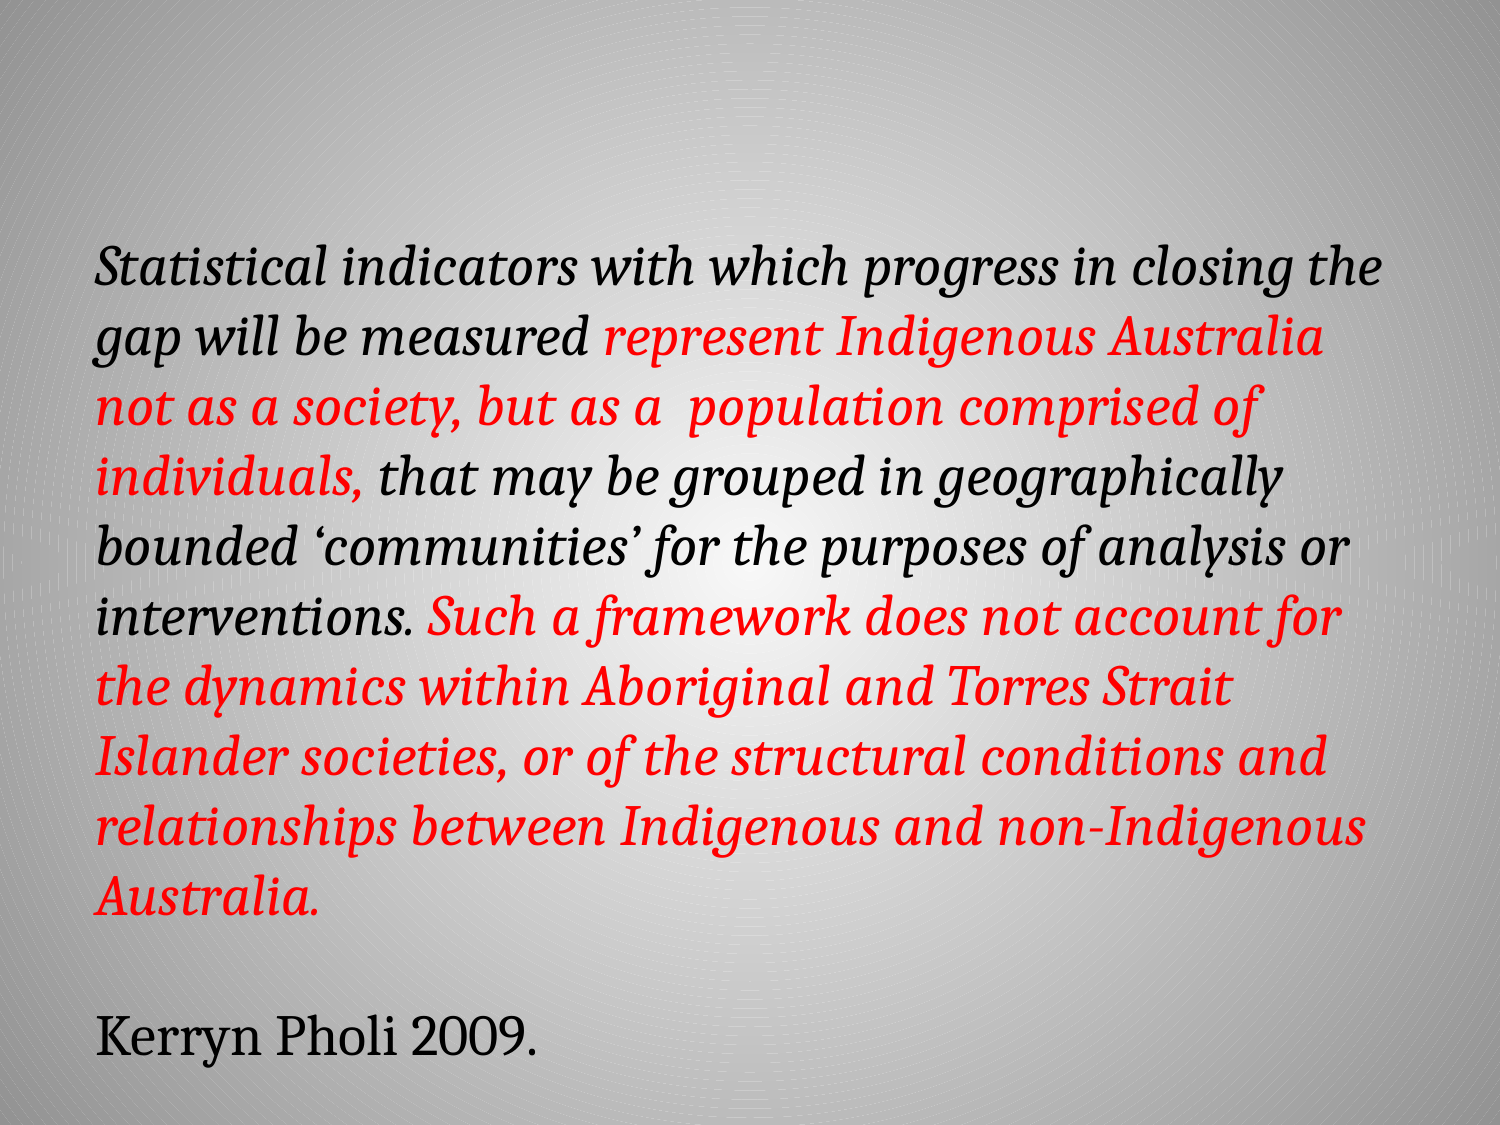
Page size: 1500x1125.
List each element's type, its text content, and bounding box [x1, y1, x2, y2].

text_box Statistical indicators with which progress in closing the gap will be measured represent Indigenous Australia not as a society, but as a population comprised of individuals, that may be grouped in geographically bounded ‘communities’ for the purposes of analysis or interventions. Such a framework does not account for the dynamics within Aboriginal and Torres Strait Islander societies, or of the structural conditions and relationships between Indigenous and non-Indigenous Australia. Kerryn Pholi 2009. [80, 219, 1427, 1125]
